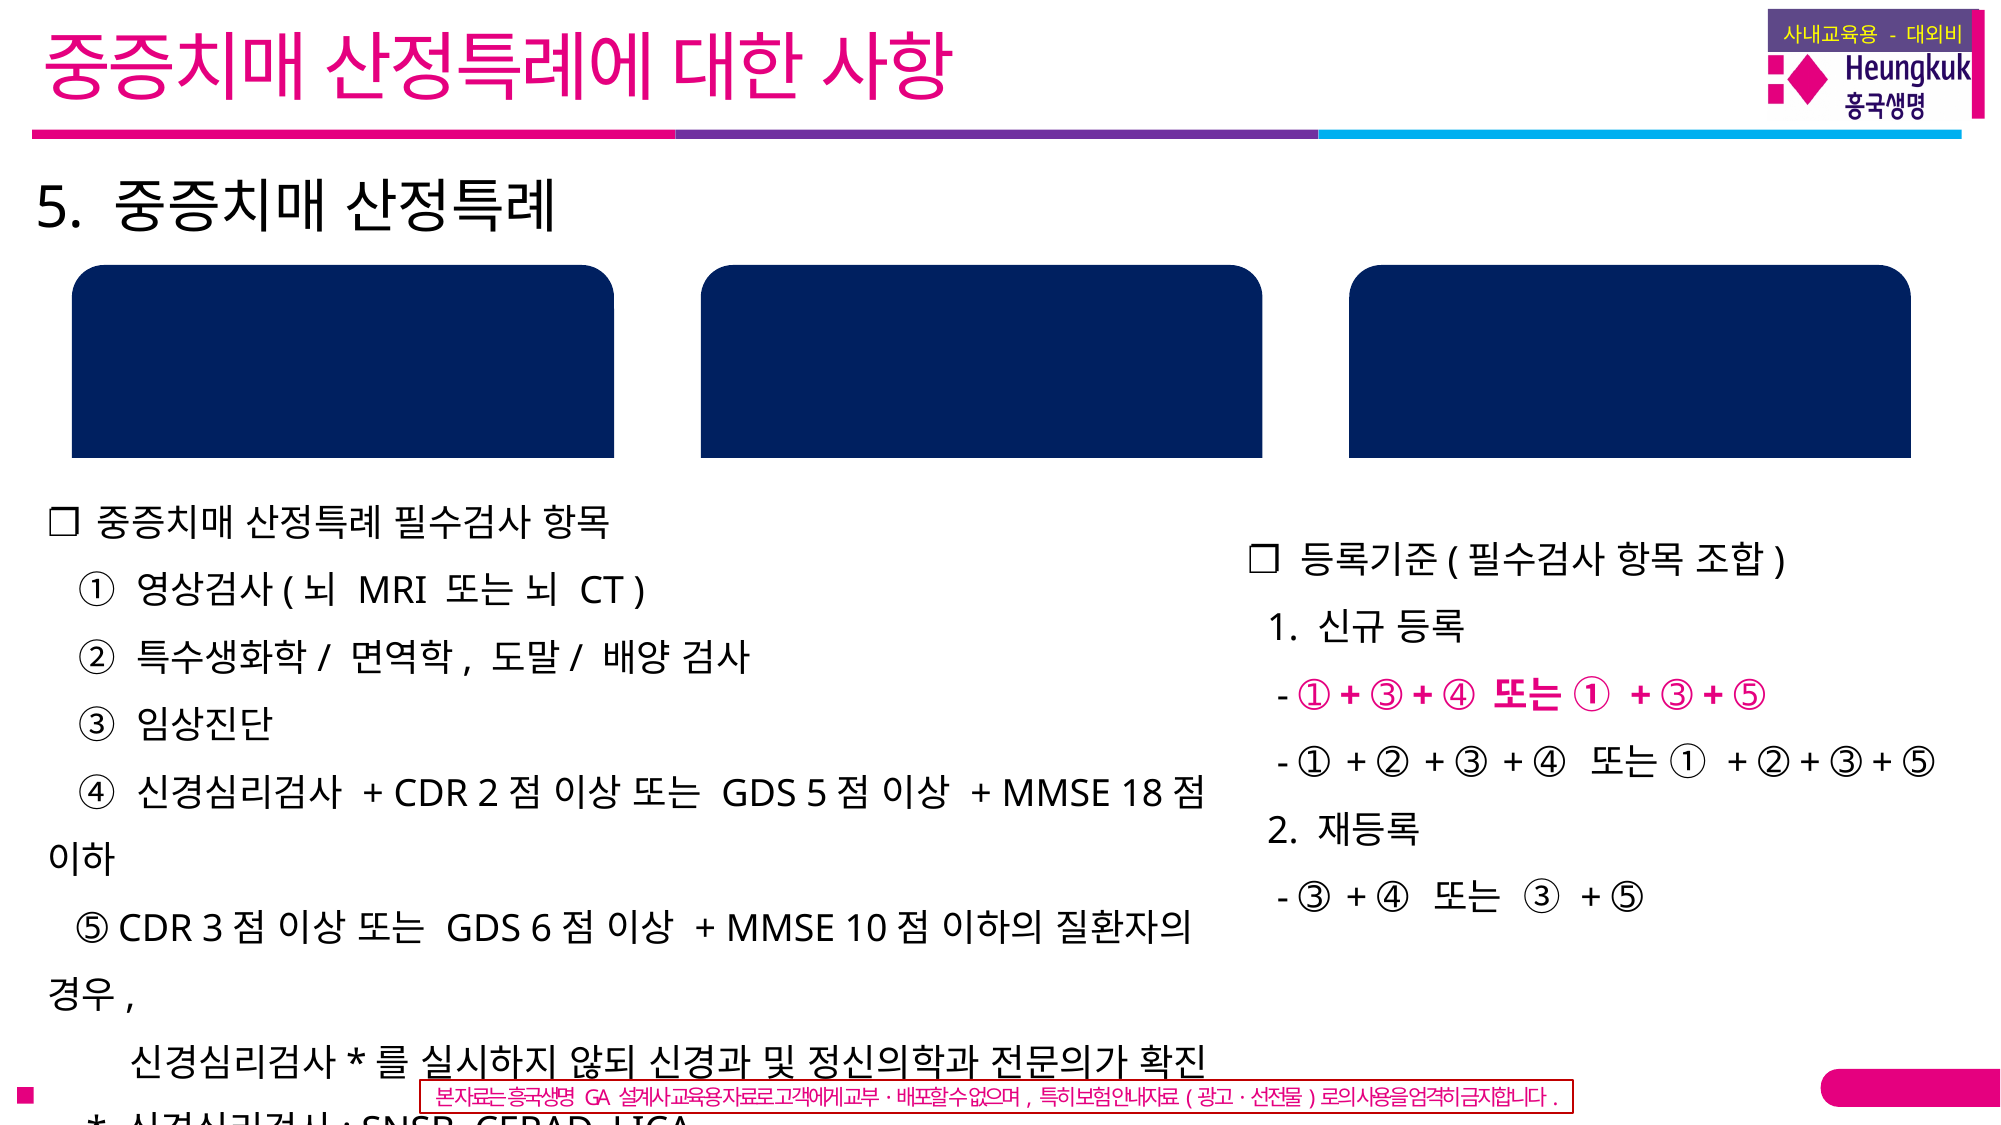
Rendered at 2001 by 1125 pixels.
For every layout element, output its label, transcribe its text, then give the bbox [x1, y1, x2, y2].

text_box CDR 2점 이상 또는 전반적퇴화척도(GDS) 5점 이상 [700, 264, 1263, 458]
text_box 중증치매 산정특례에 대한 사항 [34, 11, 963, 117]
text_box 5. 중증치매 산정특례 [21, 155, 1042, 254]
text_box ❐ 등록기준(필수검사 항목 조합) 1. 신규 등록 - ➀ + ➂ + ➃ 또는 ➀ + ➂ + ➄ - ➀ + ➁ + ➂ + ➃ 또는 ➀ + ➁ + ➂ + ➄ 2. 재등록 - ➂ + ➃ 또는 ➂ + ➄ [1232, 505, 2000, 926]
text_box ❐ 중증치매 산정특례 필수검사 항목 ➀ 영상검사(뇌 MRI 또는 뇌 CT ) ➁ 특수생화학/ 면역학, 도말/ 배양 검사 ➂ 임상진단 ➃ 신경심리검사 + CDR 2점 이상 또는 GDS 5점 이상 + MMSE 18점 이하 ➄ CDR 3점 이상 또는 GDS 6점 이상 + MMSE 10점 이하의 질환자의 경우, 신경심리검사*를 실시하지 않되 신경과 및 정신의학과 전문의가 확진 * 신경심리검사: SNSB, CERAD, LICA [32, 468, 1233, 1125]
picture [1767, 52, 1972, 121]
text_box 간이정신상태검사(MMSE) 18점 이하 [1349, 264, 1911, 458]
text_box 영상검사와 신경심리검사에서 치매상병으로 진단 [71, 264, 615, 458]
